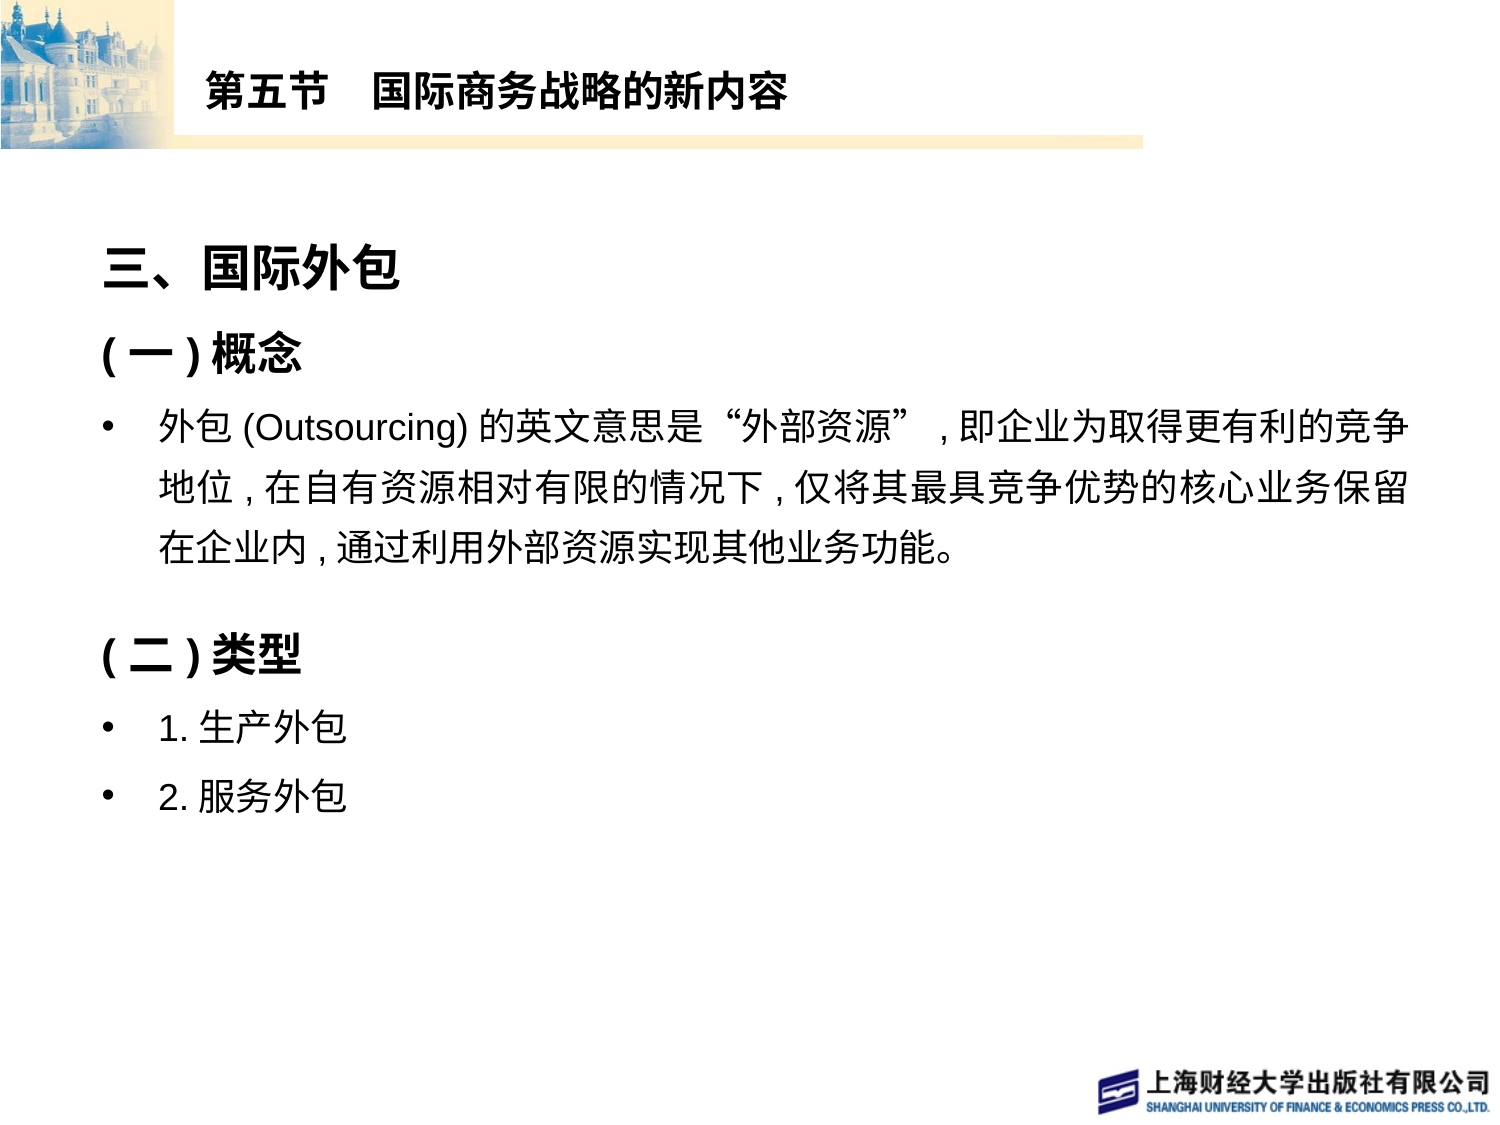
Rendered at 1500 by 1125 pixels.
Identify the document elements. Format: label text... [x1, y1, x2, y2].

list 三、国际外包 (一)概念 外包(Outsourcing)的英文意思是“外部资源”,即企业为取得更有利的竞争地位,在自有资源相对有限的情况下,仅将其最具竞争优势的核心业务保留在企业内,通过利用外部资源实现其他业务功能。 (二)类型 1.生产外包 2.服务外包 [86, 207, 1425, 1071]
picture [1097, 1065, 1494, 1120]
title 第五节 国际商务战略的新内容 [189, 36, 1262, 143]
picture [0, 0, 1143, 149]
